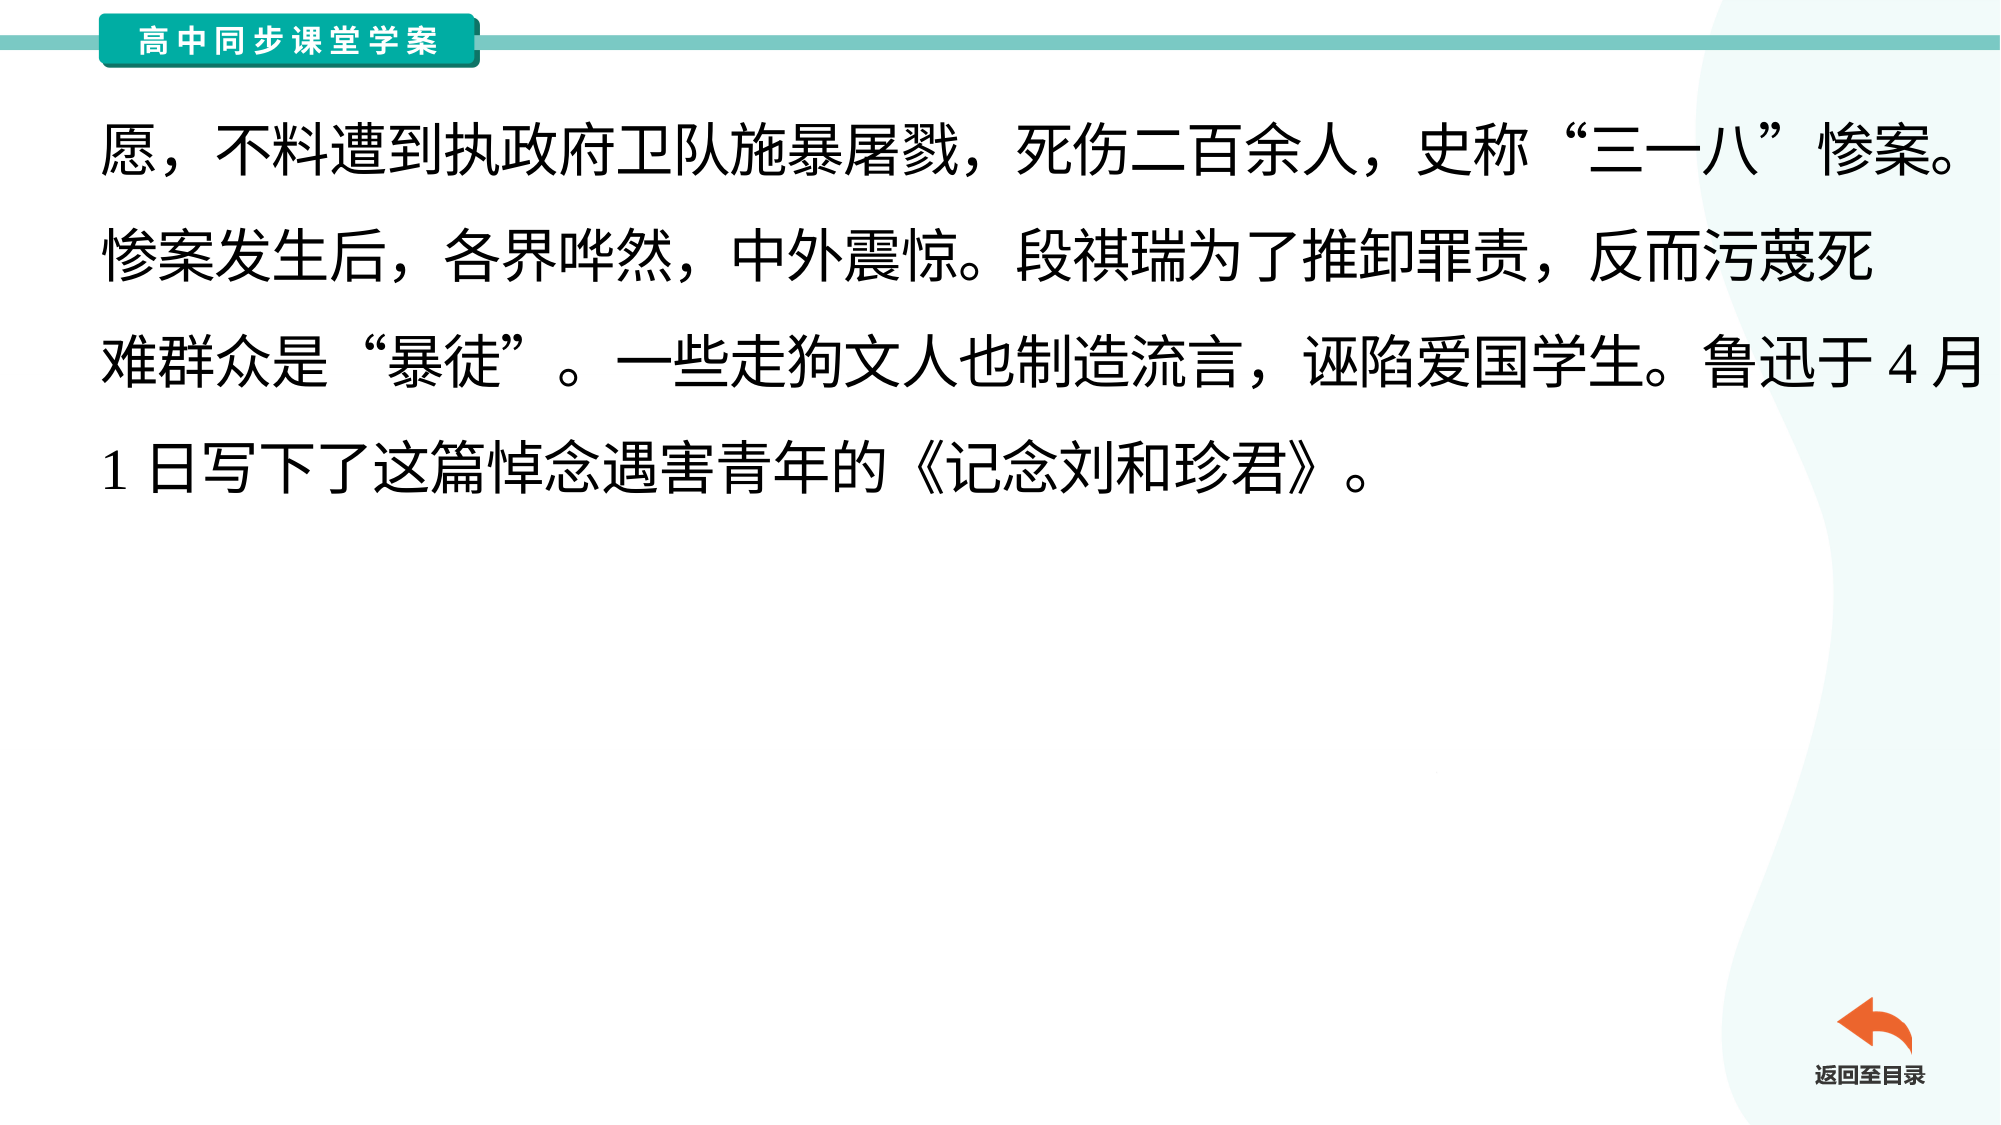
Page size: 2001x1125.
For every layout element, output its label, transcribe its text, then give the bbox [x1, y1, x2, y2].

text_box 愿，不料遭到执政府卫队施暴屠戮，死伤二百余人，史称“三一八”惨案。 惨案发生后，各界哗然，中外震惊。段祺瑞为了推卸罪责，反而污蔑死 难群众是“暴徒”。一些走狗文人也制造流言，诬陷爱国学生。鲁迅于4月 1日写下了这篇悼念遇害青年的《记念刘和珍君》。 [100, 76, 1899, 502]
picture [0, 0, 2000, 1125]
